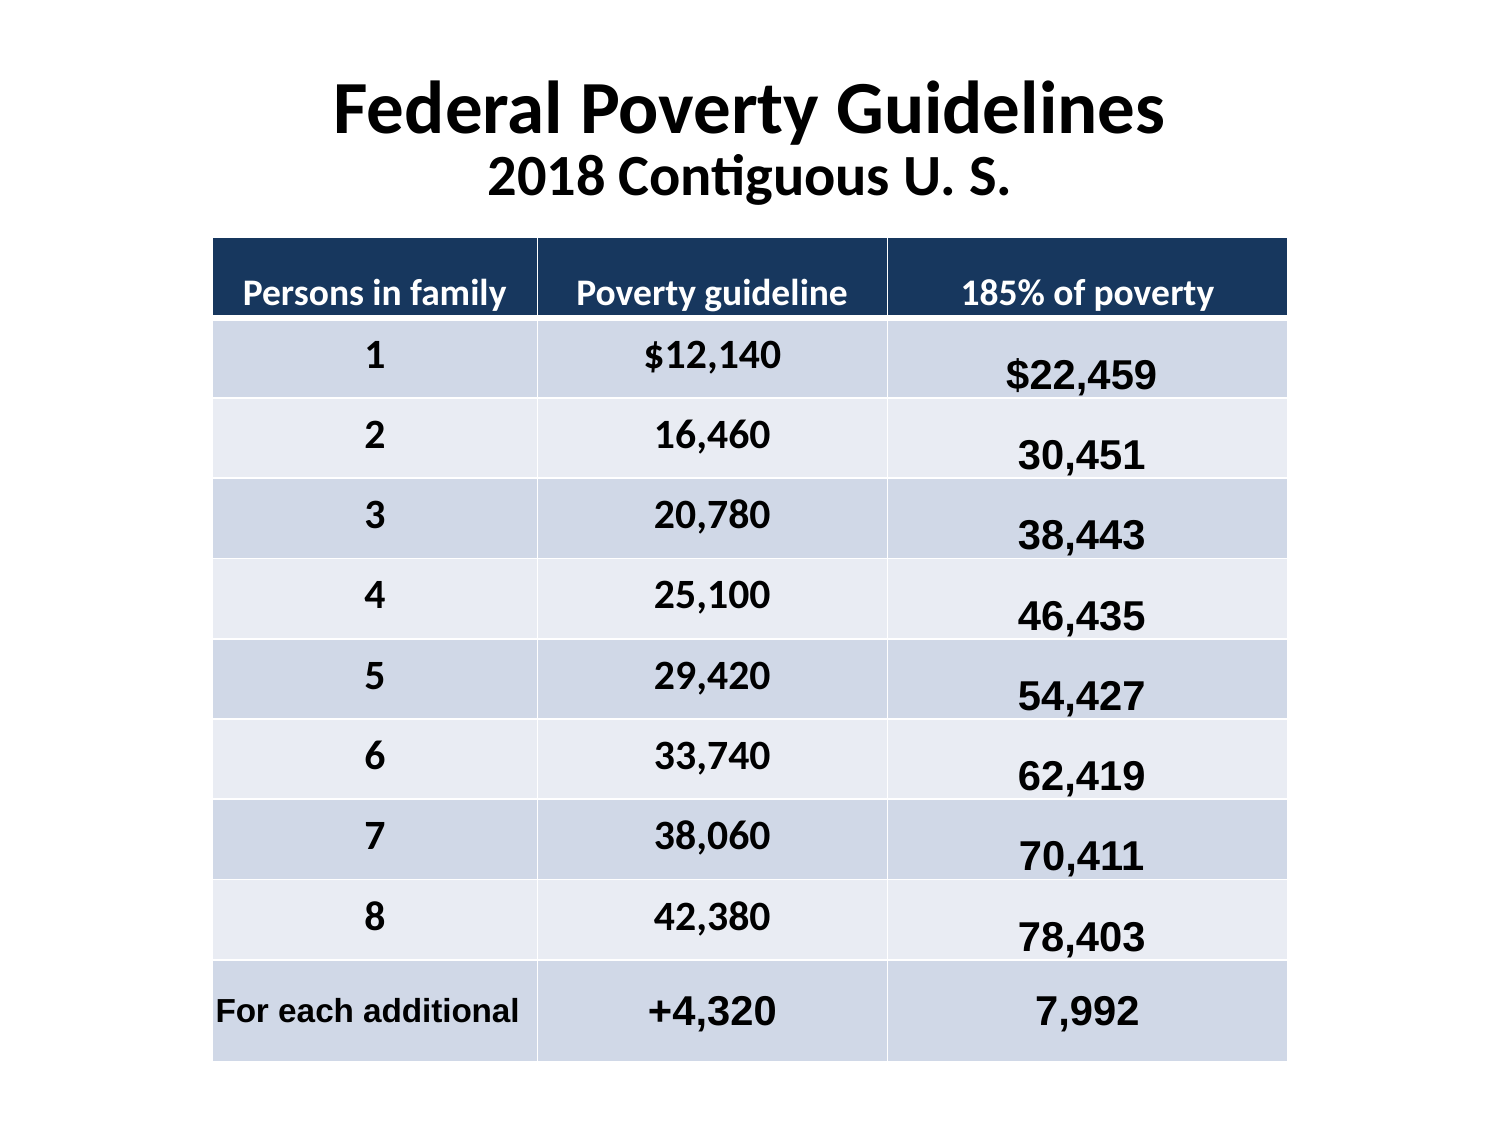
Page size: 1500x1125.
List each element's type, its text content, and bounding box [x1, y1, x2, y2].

table_cell 70,411 [888, 800, 1287, 879]
table_cell 8 [213, 880, 537, 959]
table_cell 29,420 [538, 640, 887, 718]
table_header Persons in family [213, 238, 537, 315]
table_cell 7 [213, 800, 537, 879]
table_cell 38,060 [538, 800, 887, 879]
table_cell 4 [213, 559, 537, 638]
table_cell 20,780 [538, 479, 887, 558]
table_cell 33,740 [538, 720, 887, 798]
table_cell $12,140 [538, 321, 887, 397]
table_cell For each additional [213, 961, 537, 1061]
table_header Poverty guideline [538, 238, 887, 315]
table_cell 2 [213, 399, 537, 477]
table_cell 3 [213, 479, 537, 558]
table_cell 54,427 [888, 640, 1287, 718]
table_cell 1 [213, 321, 537, 397]
table_cell 42,380 [538, 880, 887, 959]
table_cell 78,403 [888, 880, 1287, 959]
table_cell 7,992 [888, 961, 1287, 1061]
table_cell 5 [213, 640, 537, 718]
table_cell 30,451 [888, 399, 1287, 477]
table_cell 62,419 [888, 720, 1287, 798]
table_header 185% of poverty [888, 238, 1287, 315]
table_cell 25,100 [538, 559, 887, 638]
table_cell +4,320 [538, 961, 887, 1061]
table_cell 38,443 [888, 479, 1287, 558]
table_cell $22,459 [888, 321, 1287, 397]
table_cell 16,460 [538, 399, 887, 477]
table_cell 46,435 [888, 559, 1287, 638]
title Federal Poverty Guidelines 2018 Contiguous U. S. [75, 62, 1425, 225]
table_cell 6 [213, 720, 537, 798]
